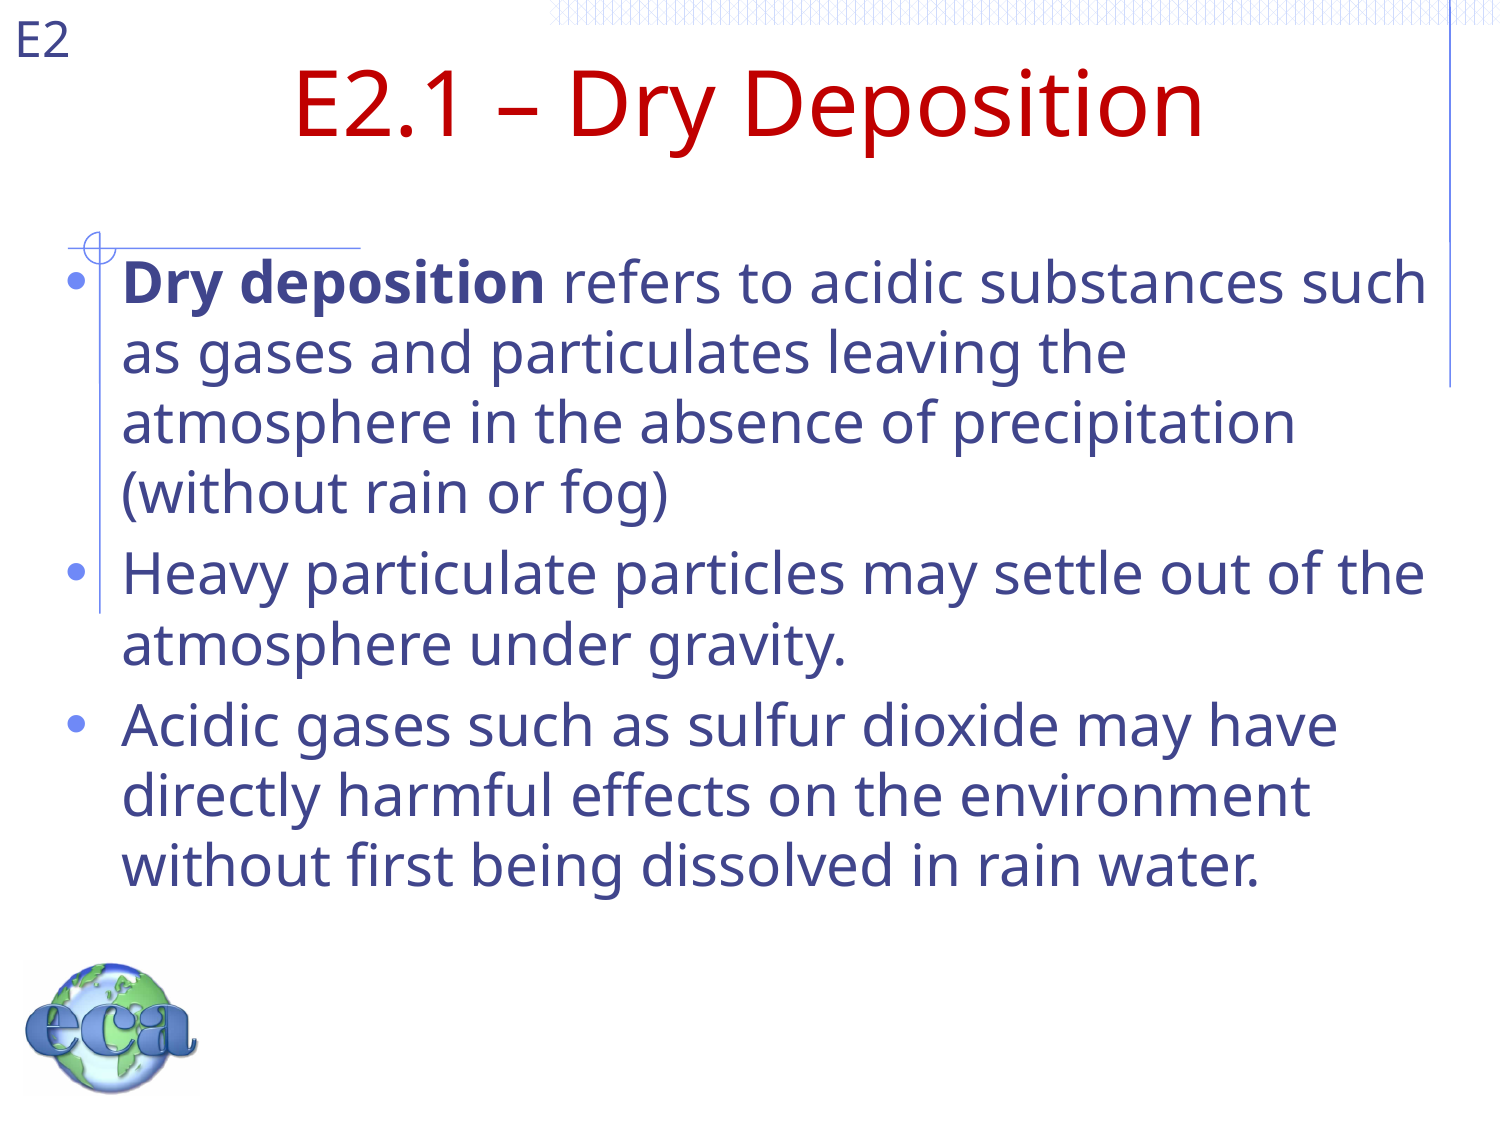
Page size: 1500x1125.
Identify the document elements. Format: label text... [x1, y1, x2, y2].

picture [23, 960, 200, 1096]
list Dry deposition refers to acidic substances such as gases and particulates leaving the atmosphere in the absence of precipitation (without rain or fog) Heavy particulate particles may settle out of the atmosphere under gravity. Acidic gases such as sulfur dioxide may have directly harmful effects on the environment without first being dissolved in rain water. [49, 237, 1463, 976]
title E2.1 – Dry Deposition [37, 24, 1463, 163]
